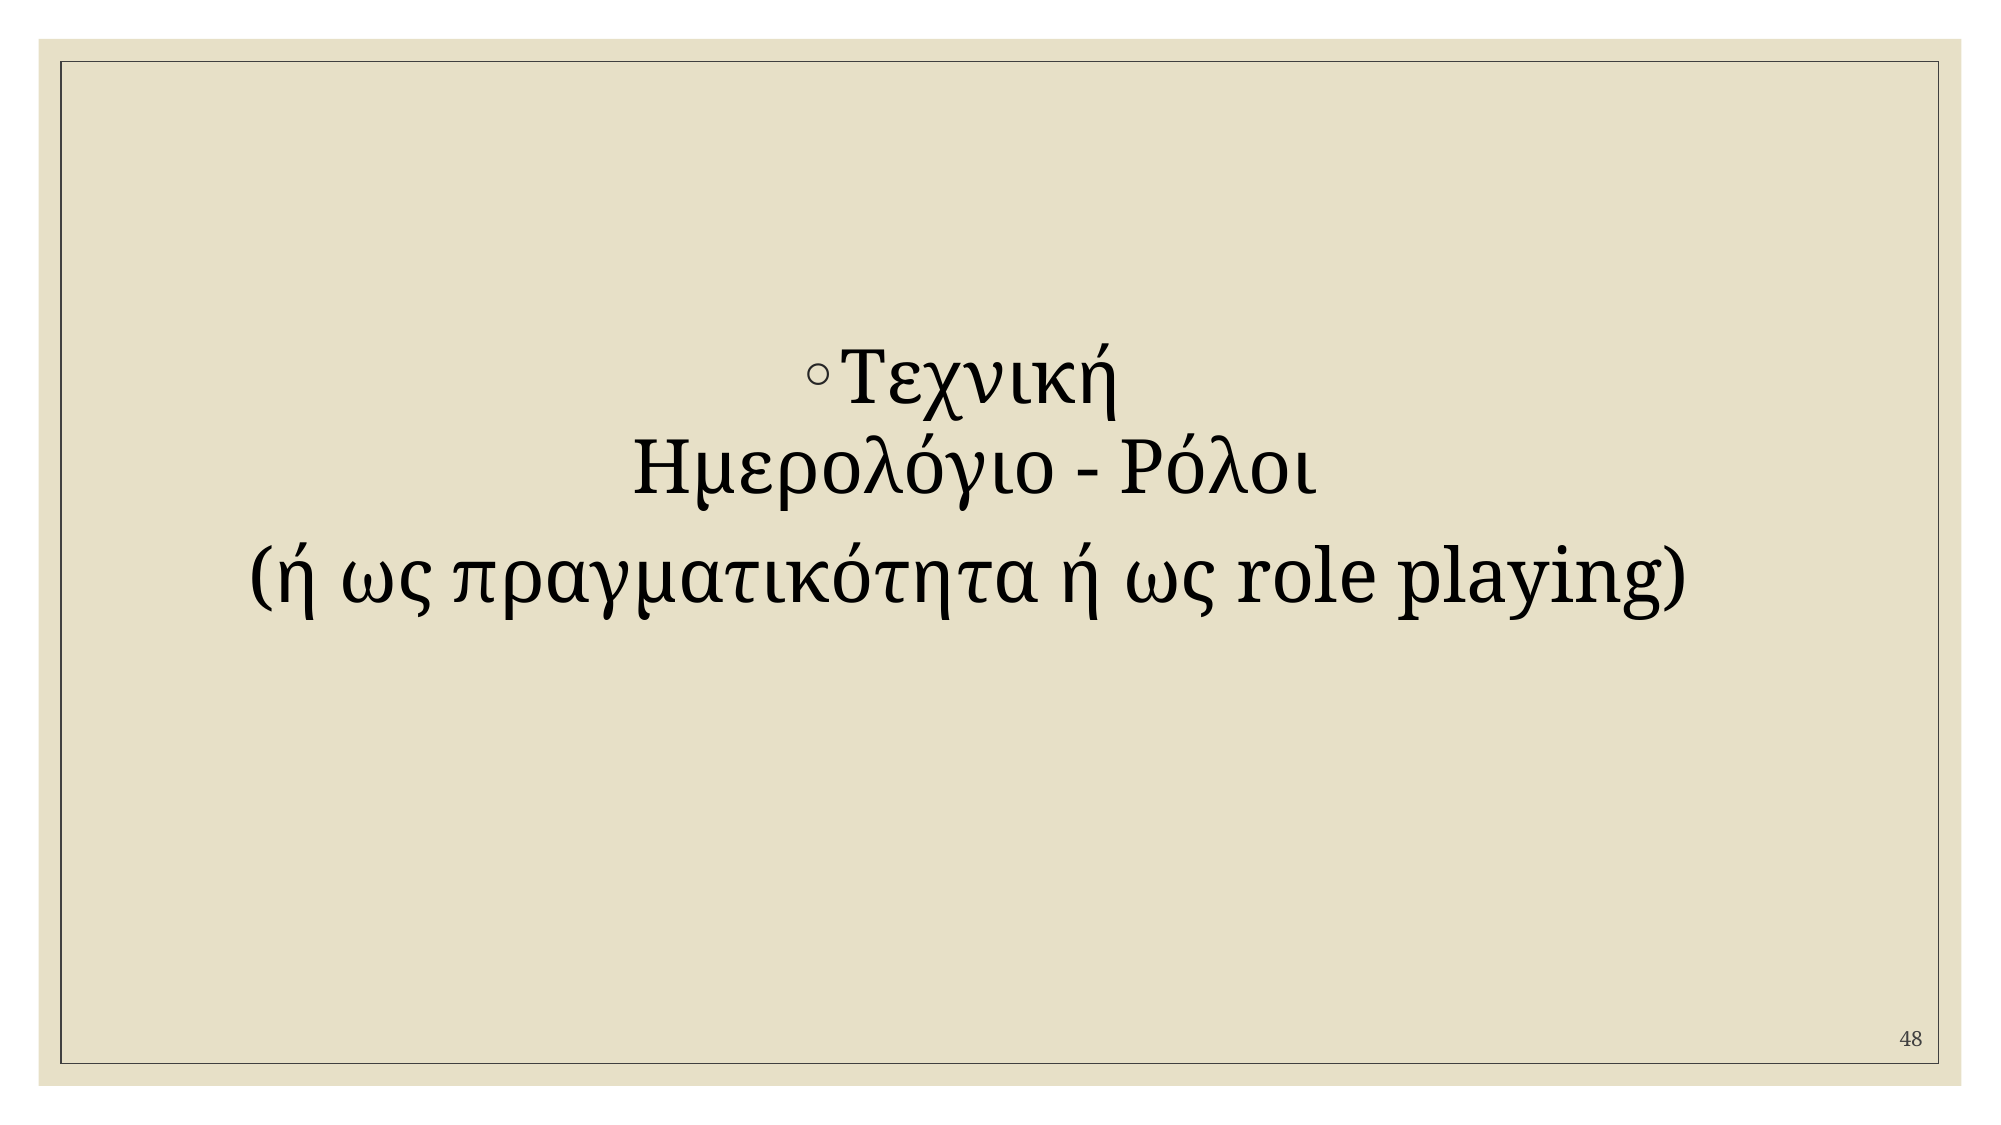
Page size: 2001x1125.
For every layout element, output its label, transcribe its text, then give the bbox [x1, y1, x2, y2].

slide_number 48 [1697, 1019, 1938, 1062]
list Tεχνική Ημερολόγιο - Ρόλοι (ή ως πραγματικότητα ή ως role playing) [144, 212, 1795, 986]
